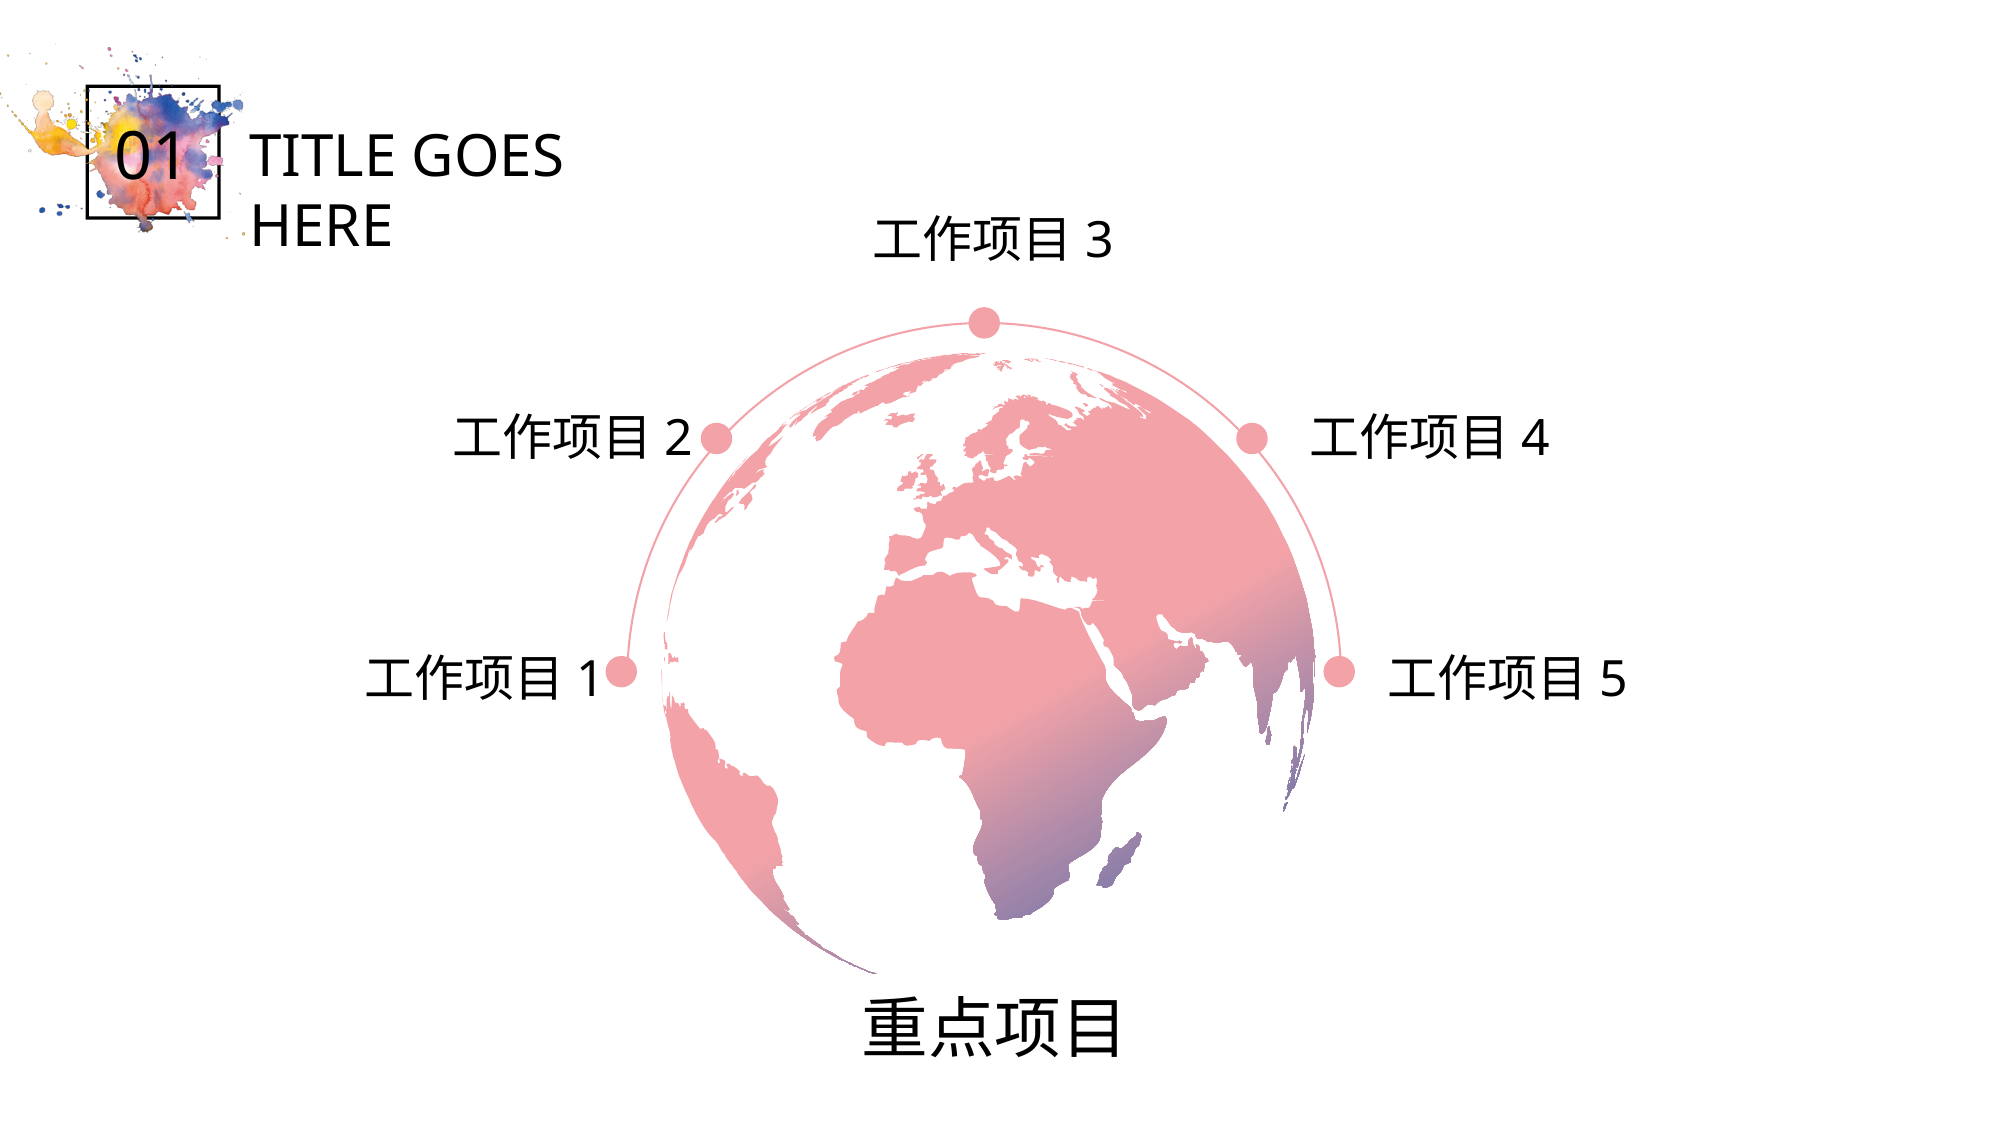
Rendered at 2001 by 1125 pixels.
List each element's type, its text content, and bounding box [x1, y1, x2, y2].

text_box [627, 323, 1341, 684]
text_box [1236, 422, 1268, 455]
text_box [1024, 357, 1042, 362]
text_box 工作项目5 [1373, 639, 1644, 715]
text_box [661, 669, 877, 974]
text_box 工作项目1 [349, 639, 620, 715]
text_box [0, 42, 680, 240]
text_box 工作项目2 [437, 398, 708, 473]
text_box [668, 652, 679, 664]
text_box [666, 374, 869, 622]
text_box [620, 655, 638, 688]
text_box [968, 307, 1000, 339]
text_box [812, 353, 986, 442]
text_box [663, 632, 668, 650]
text_box 重点项目 [846, 978, 1144, 1073]
text_box [708, 422, 733, 455]
text_box 工作项目4 [1294, 398, 1565, 473]
text_box [993, 360, 1013, 373]
text_box [833, 367, 1315, 920]
text_box [1323, 655, 1355, 688]
text_box 工作项目3 [858, 200, 1129, 275]
